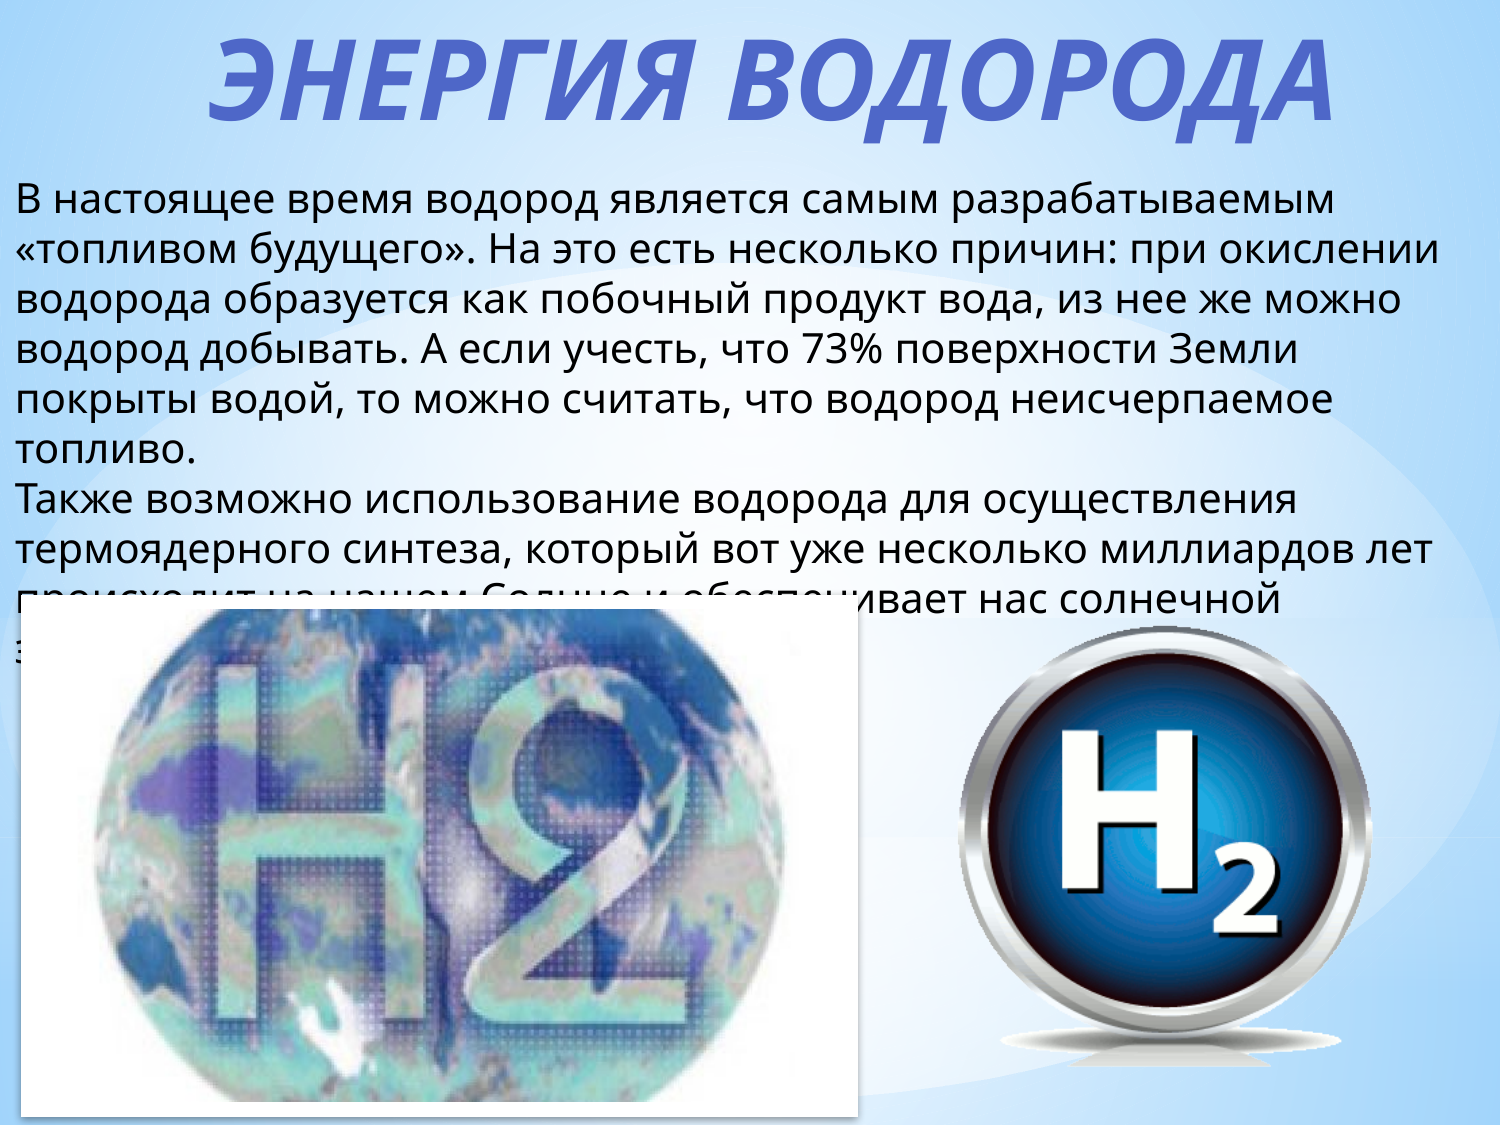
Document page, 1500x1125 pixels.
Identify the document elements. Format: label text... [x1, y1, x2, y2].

text_box В настоящее время водород является самым разрабатываемым «топливом будущего». На это есть несколько причин: при окислении водорода образуется как побочный продукт вода, из нее же можно водород добывать. А если учесть, что 73% поверхности Земли покрыты водой, то можно считать, что водород неисчерпаемое топливо. Также возможно использование водорода для осуществления термоядерного синтеза, который вот уже несколько миллиардов лет происходит на нашем Солнце и обеспечивает нас солнечной энергией. [0, 164, 1500, 729]
picture [878, 550, 1454, 1125]
text_box Энергия водорода [193, 0, 1355, 150]
picture [34, 609, 844, 1103]
